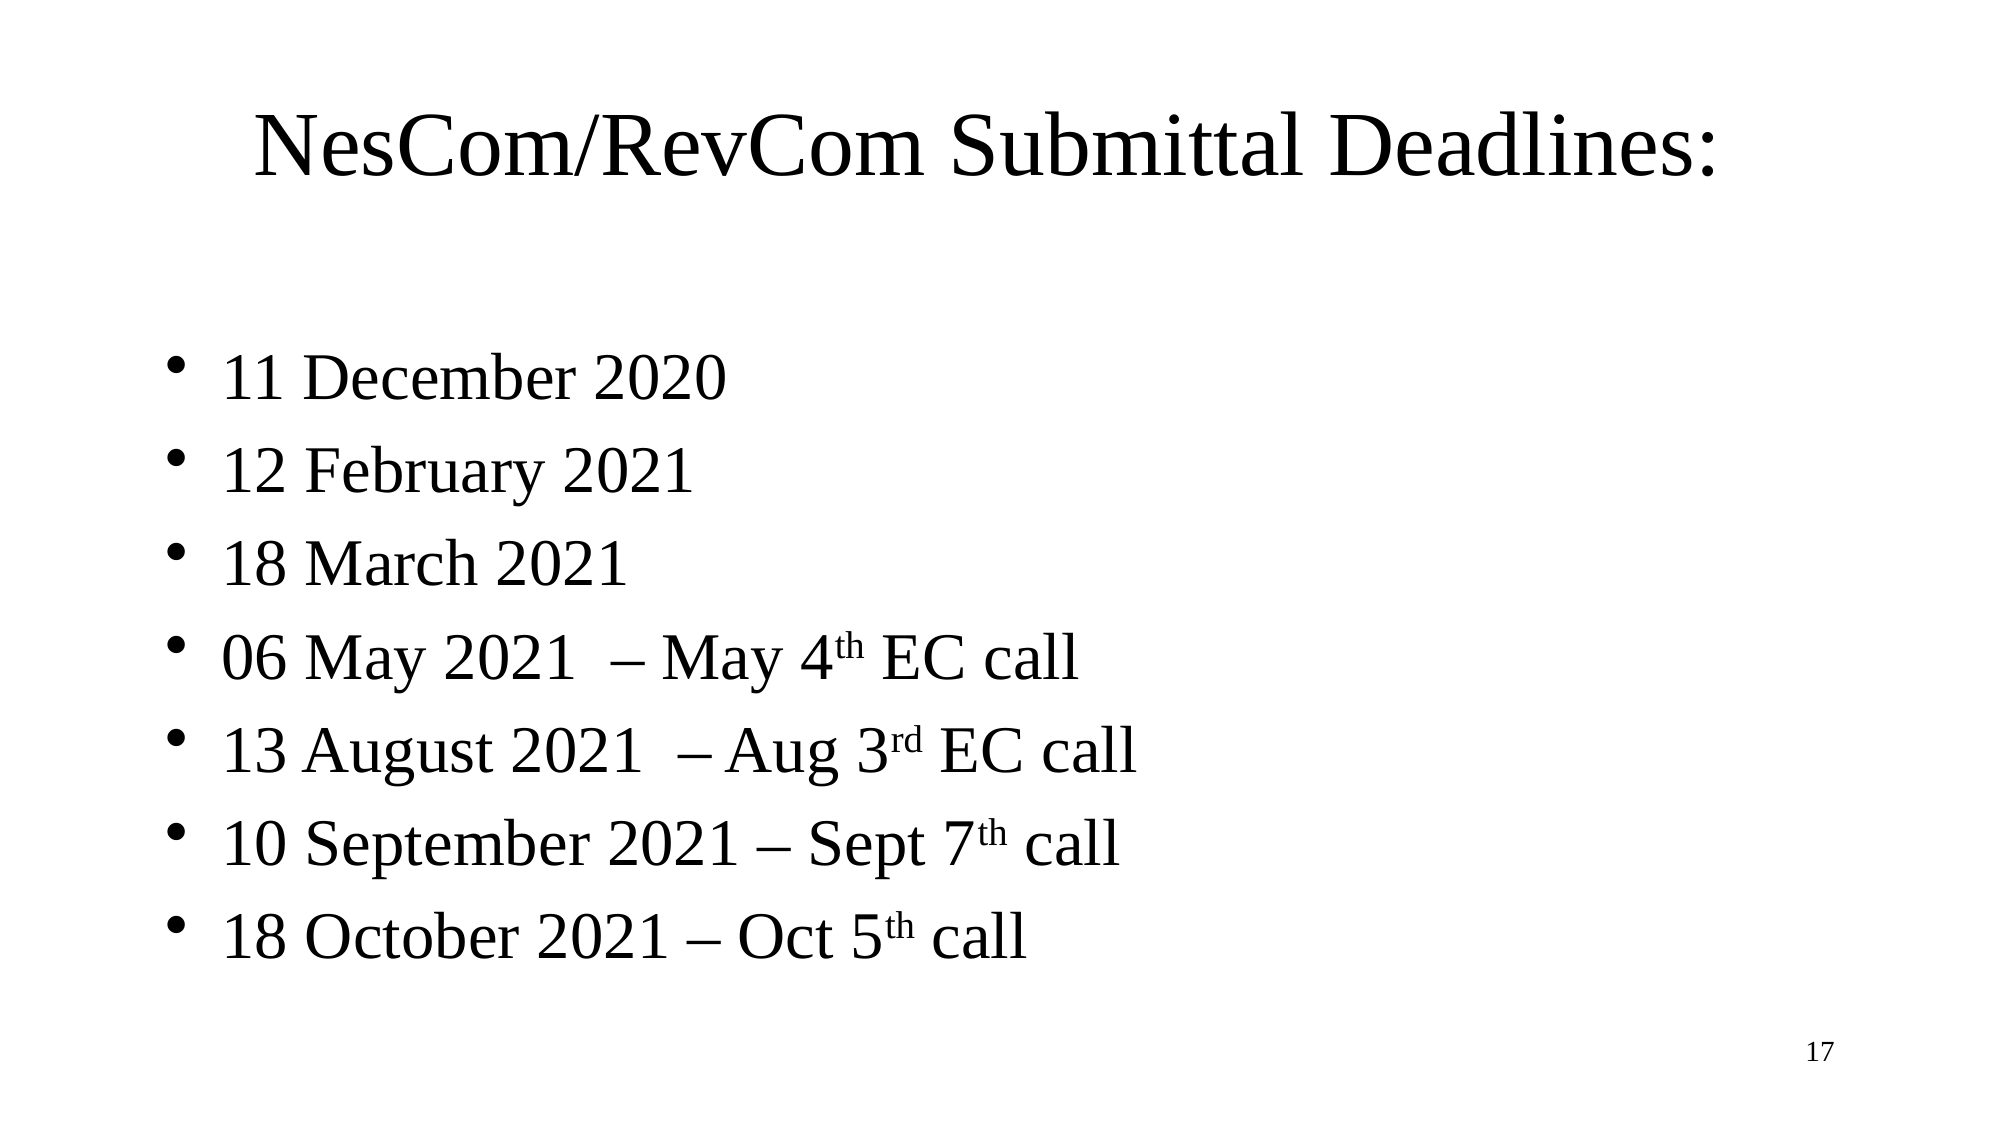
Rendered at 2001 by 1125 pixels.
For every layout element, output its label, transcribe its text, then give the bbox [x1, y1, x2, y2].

list 11 December 2020 12 February 2021 18 March 2021 06 May 2021 – May 4th EC call 13 August 2021 – Aug 3rd EC call 10 September 2021 – Sept 7th call 18 October 2021 – Oct 5th call [149, 324, 1851, 1001]
slide_number 17 [1433, 1024, 1851, 1101]
title NesCom/RevCom Submittal Deadlines: [149, 99, 1851, 288]
